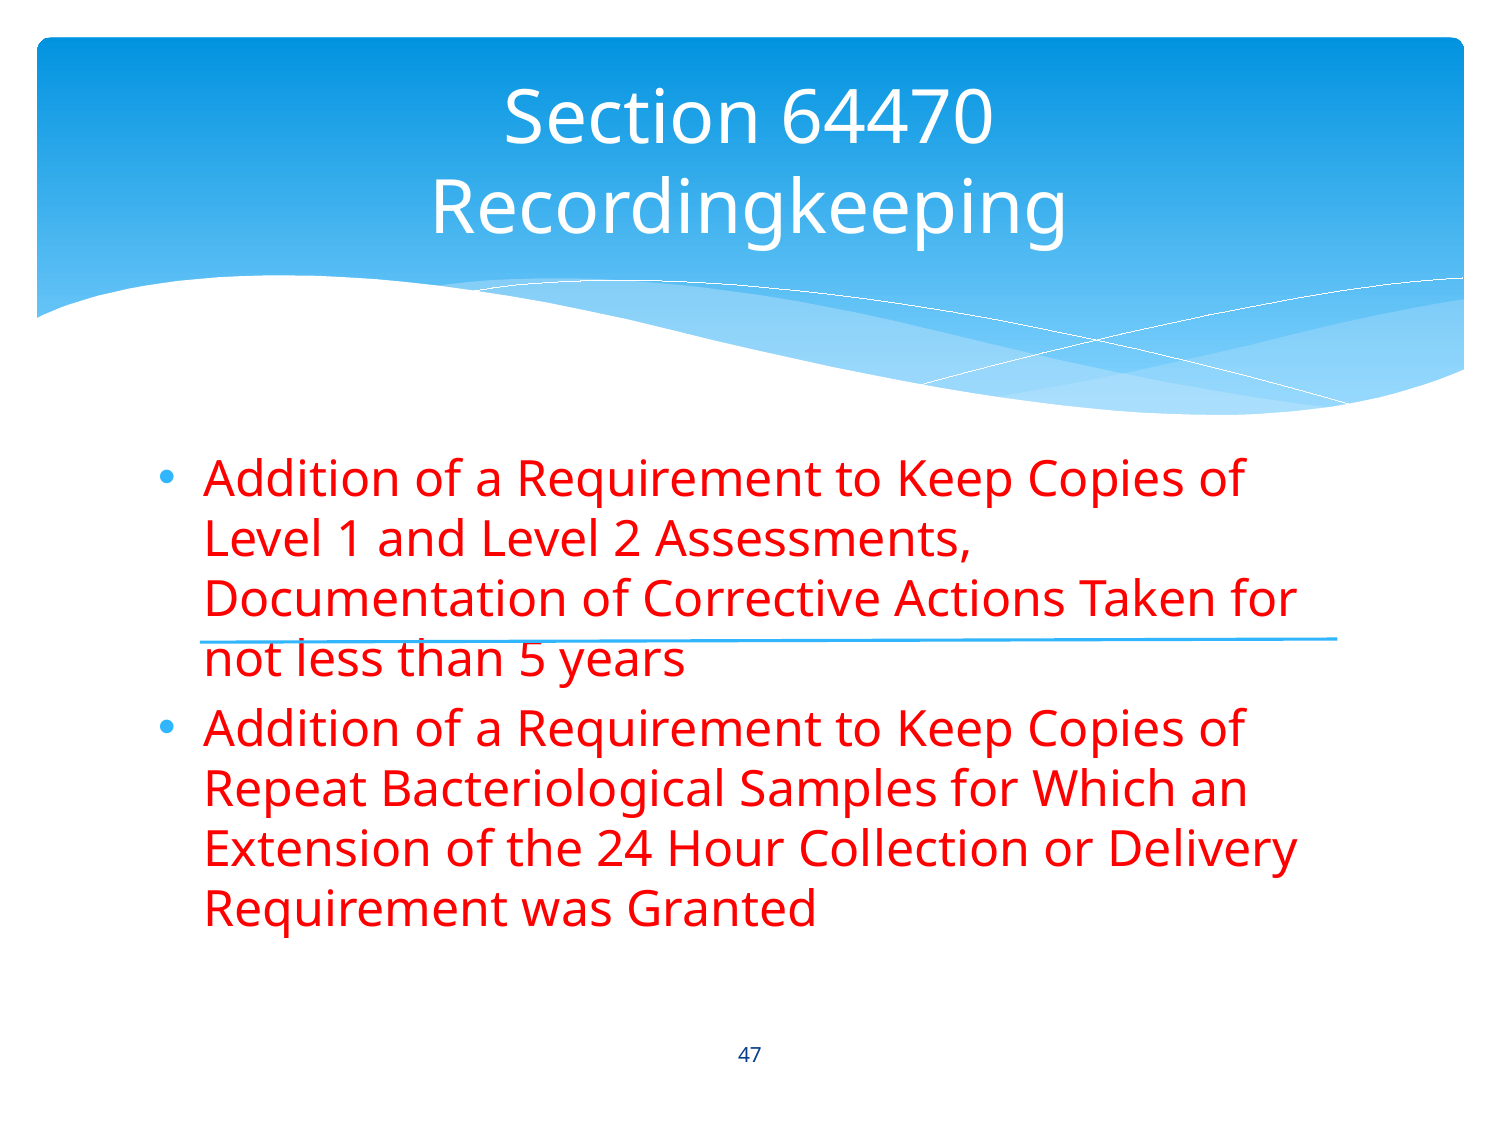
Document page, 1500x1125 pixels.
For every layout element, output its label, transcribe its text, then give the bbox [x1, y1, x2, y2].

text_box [199, 638, 1338, 643]
list Addition of a Requirement to Keep Copies of Level 1 and Level 2 Assessments, Documentation of Corrective Actions Taken for not less than 5 years Addition of a Requirement to Keep Copies of Repeat Bacteriological Samples for Which an Extension of the 24 Hour Collection or Delivery Requirement was Granted [143, 438, 1359, 1005]
title Section 64470 Recordingkeeping [75, 55, 1425, 261]
slide_number 47 [654, 1025, 846, 1086]
